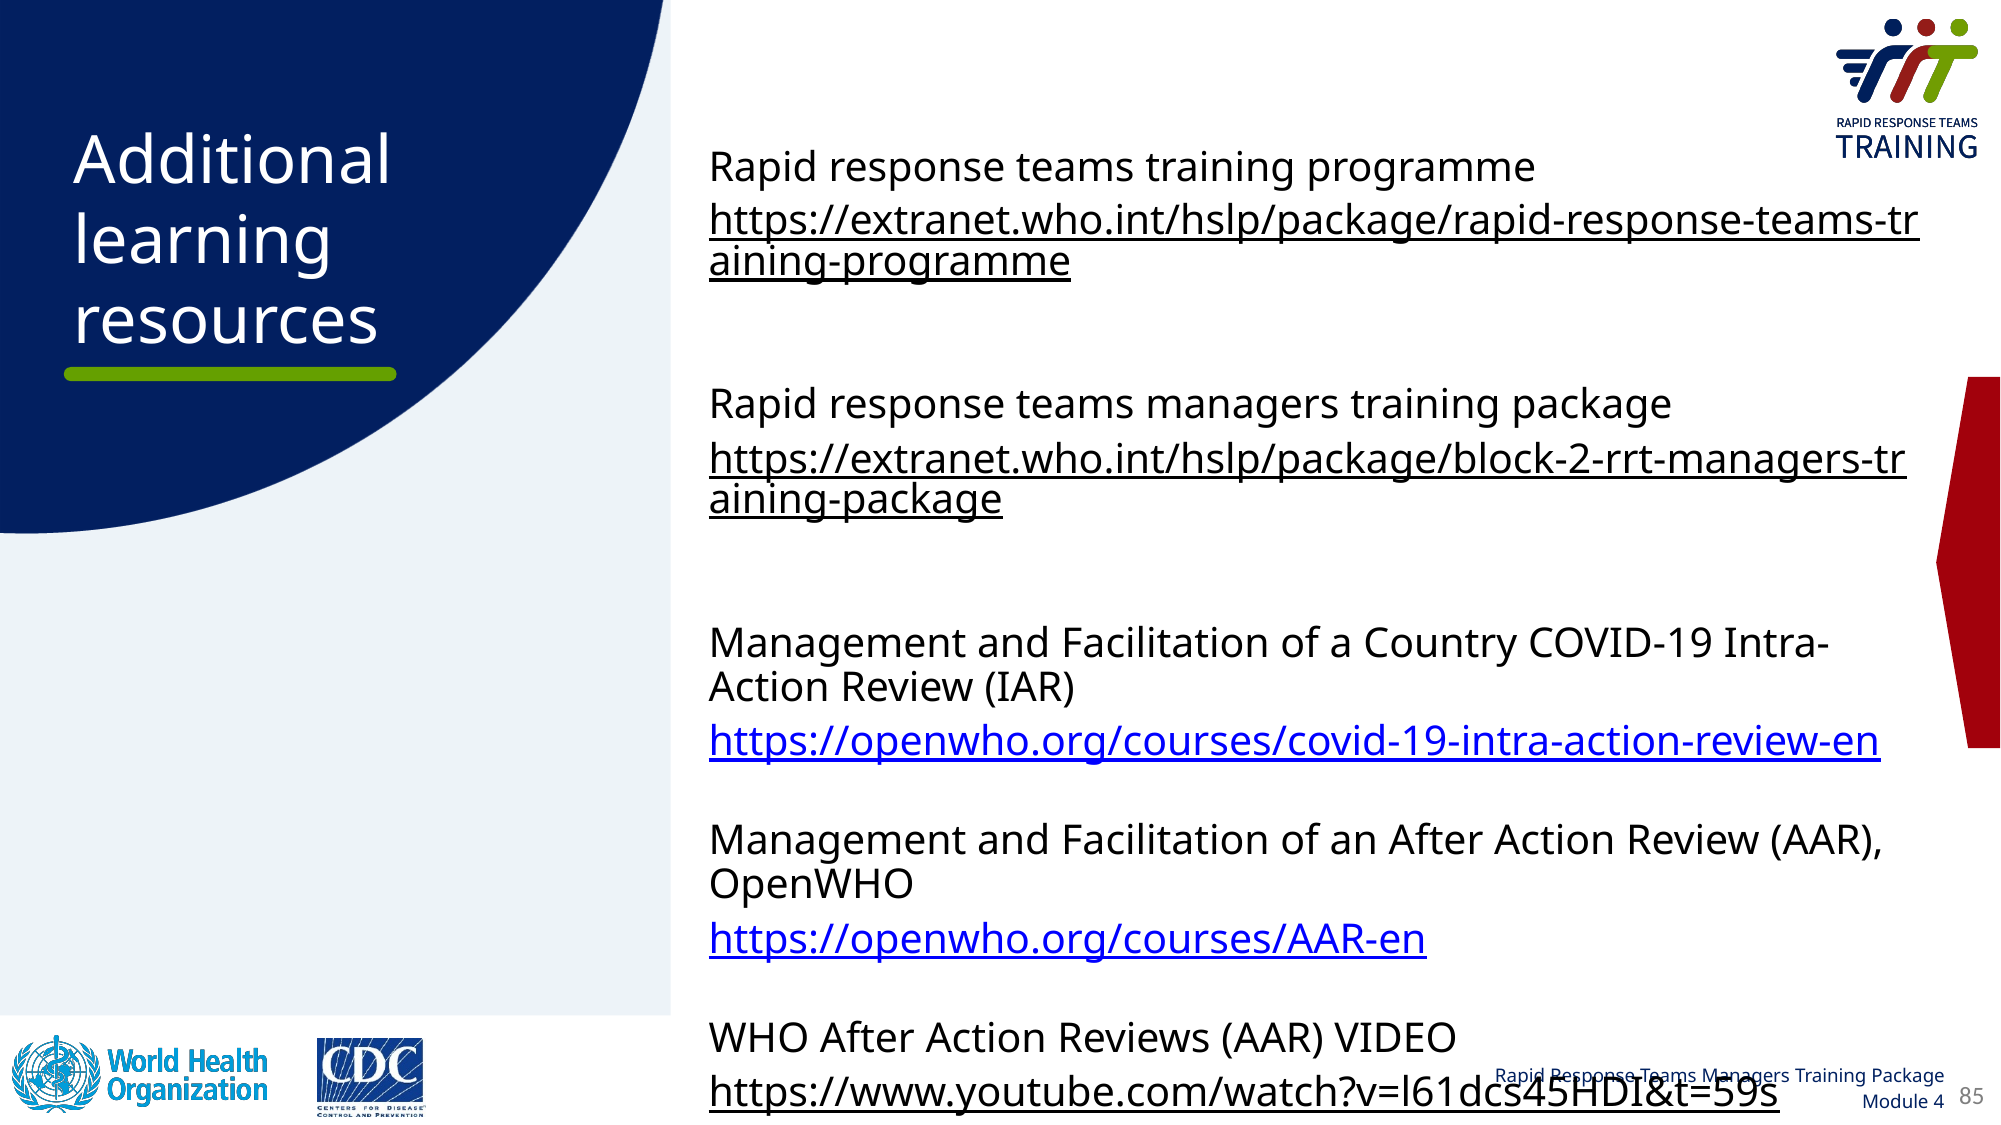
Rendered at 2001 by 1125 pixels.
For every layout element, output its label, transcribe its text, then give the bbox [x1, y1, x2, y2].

picture [40, 1062, 47, 1070]
picture [59, 1035, 267, 1113]
picture [12, 1083, 48, 1113]
slide_number 85 [1936, 1072, 2000, 1125]
picture [317, 1038, 426, 1117]
picture [30, 1083, 37, 1091]
picture [50, 1108, 62, 1113]
picture [34, 1054, 43, 1078]
picture [1835, 19, 1978, 167]
picture [24, 1054, 36, 1087]
picture [22, 1062, 26, 1077]
picture [46, 1056, 54, 1062]
picture [0, 0, 670, 538]
list Rapid response teams training programme https://extranet.who.int/hslp/package/rapid-response-teams-training-programme Rapid response teams managers training package https://extranet.who.int/hslp/package/block-2-rrt-managers-training-package Management and Facilitation of a Country COVID-19 Intra-Action Review (IAR) https://openwho.org/courses/covid-19-intra-action-review-en Management and Facilitation of an After Action Review (AAR), OpenWHO https://openwho.org/courses/AAR-en WHO After Action Reviews (AAR) VIDEO https://www.youtube.com/watch?v=l61dcs45HDI&t=59s [700, 137, 1937, 1049]
picture [71, 1053, 90, 1091]
picture [12, 1035, 54, 1068]
picture [36, 1088, 78, 1105]
